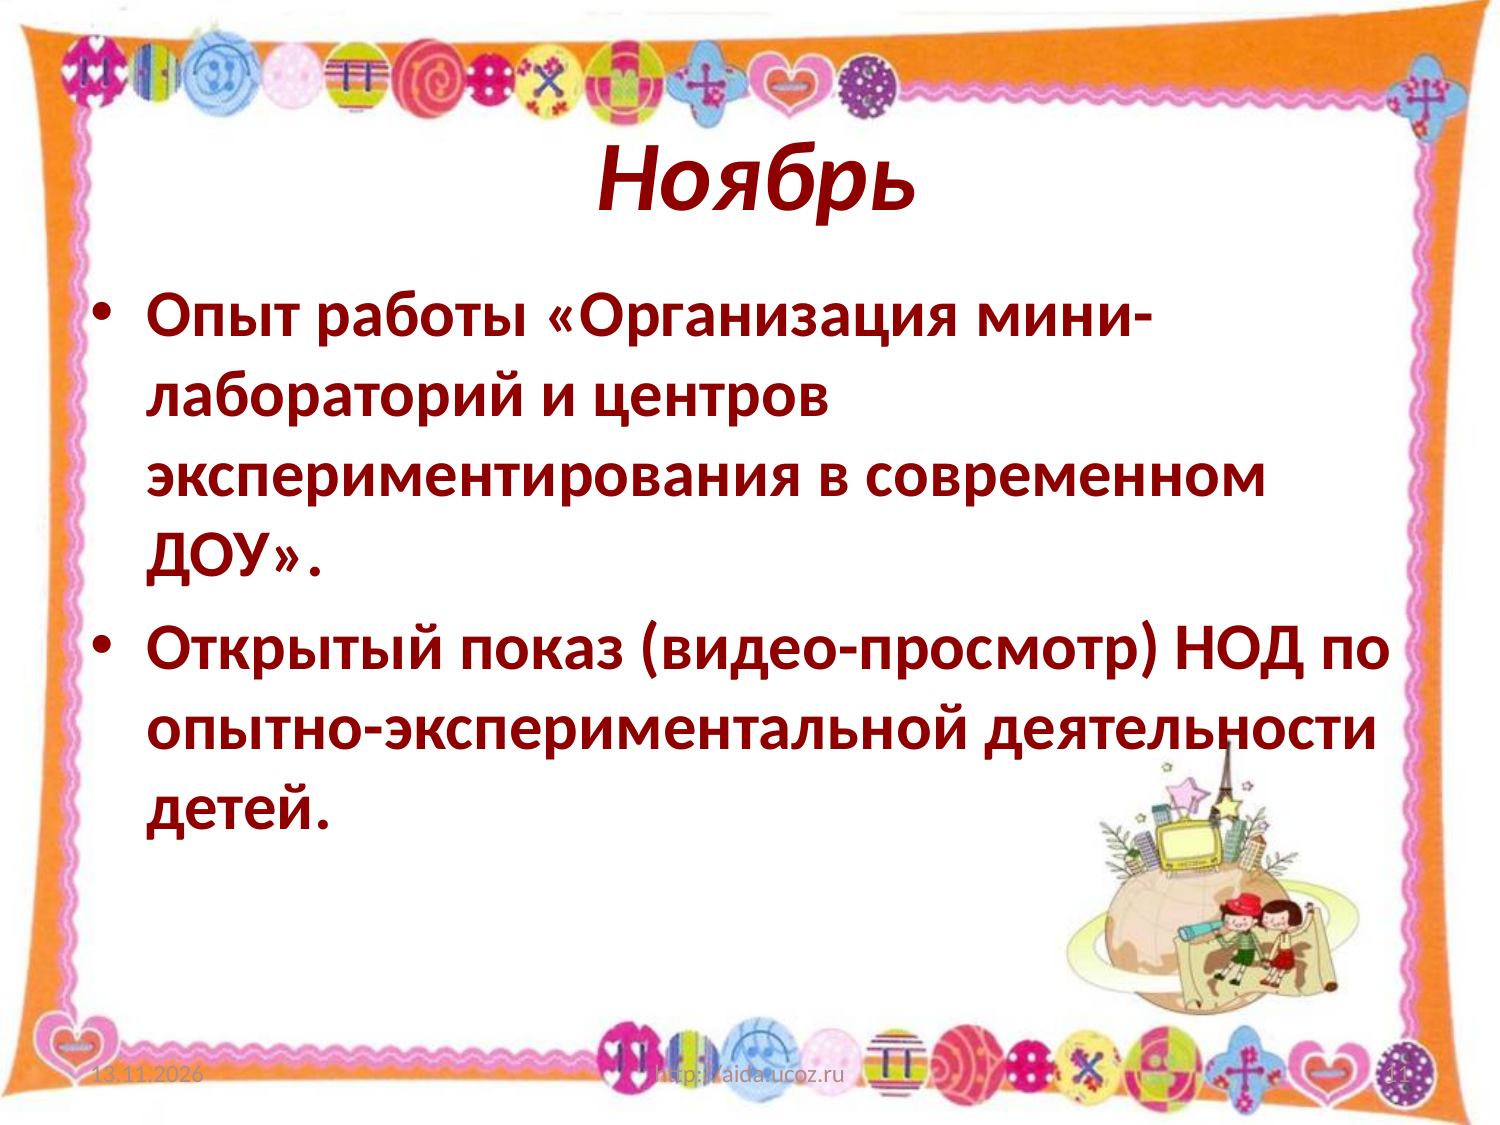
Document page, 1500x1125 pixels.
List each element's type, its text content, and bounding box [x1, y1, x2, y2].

title Ноябрь [81, 93, 1433, 249]
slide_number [75, 1042, 425, 1103]
picture [0, 0, 1500, 1125]
list Опыт работы «Организация мини-лабораторий и центров экспериментирования в современном ДОУ». Открытый показ (видео-просмотр) НОД по опытно-экспериментальной деятельности детей. [74, 262, 1426, 1006]
slide_number 11 [1074, 1042, 1425, 1103]
footer http://aida.ucoz.ru [512, 1042, 988, 1103]
